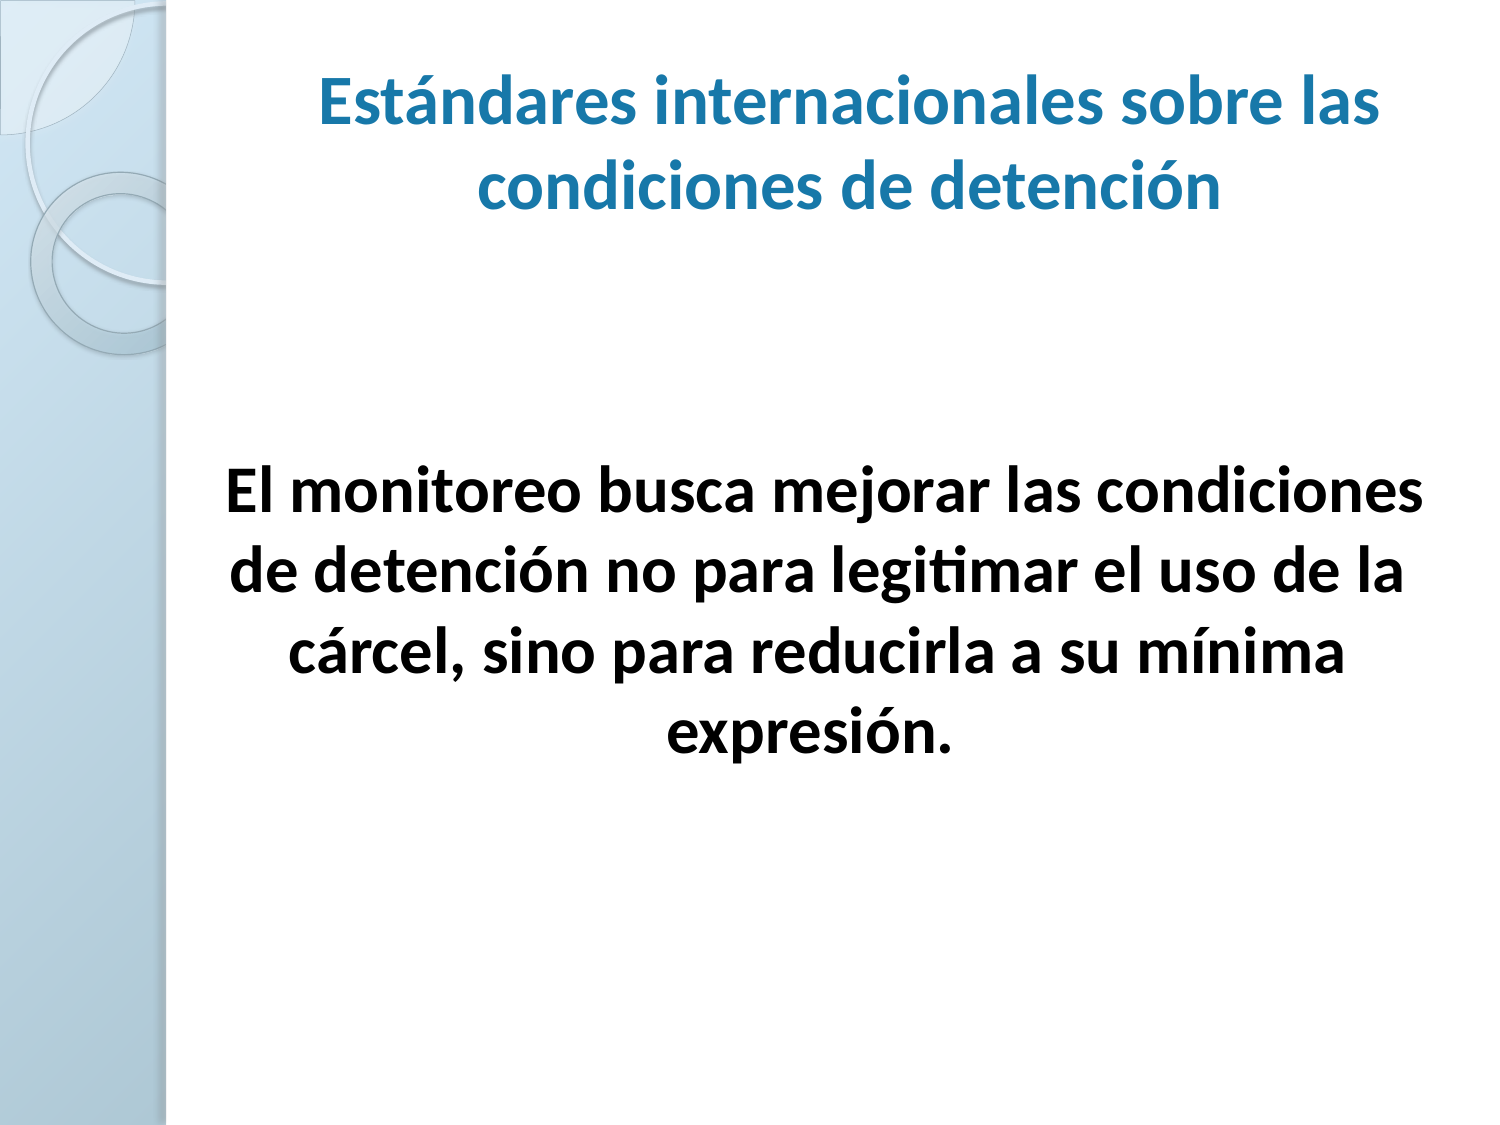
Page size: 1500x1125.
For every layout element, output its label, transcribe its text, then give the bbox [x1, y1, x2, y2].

title Estándares internacionales sobre las condiciones de detención [235, 45, 1466, 113]
list El monitoreo busca mejorar las condiciones de detención no para legitimar el uso de la cárcel, sino para reducirla a su mínima expresión. [171, 113, 1466, 1125]
